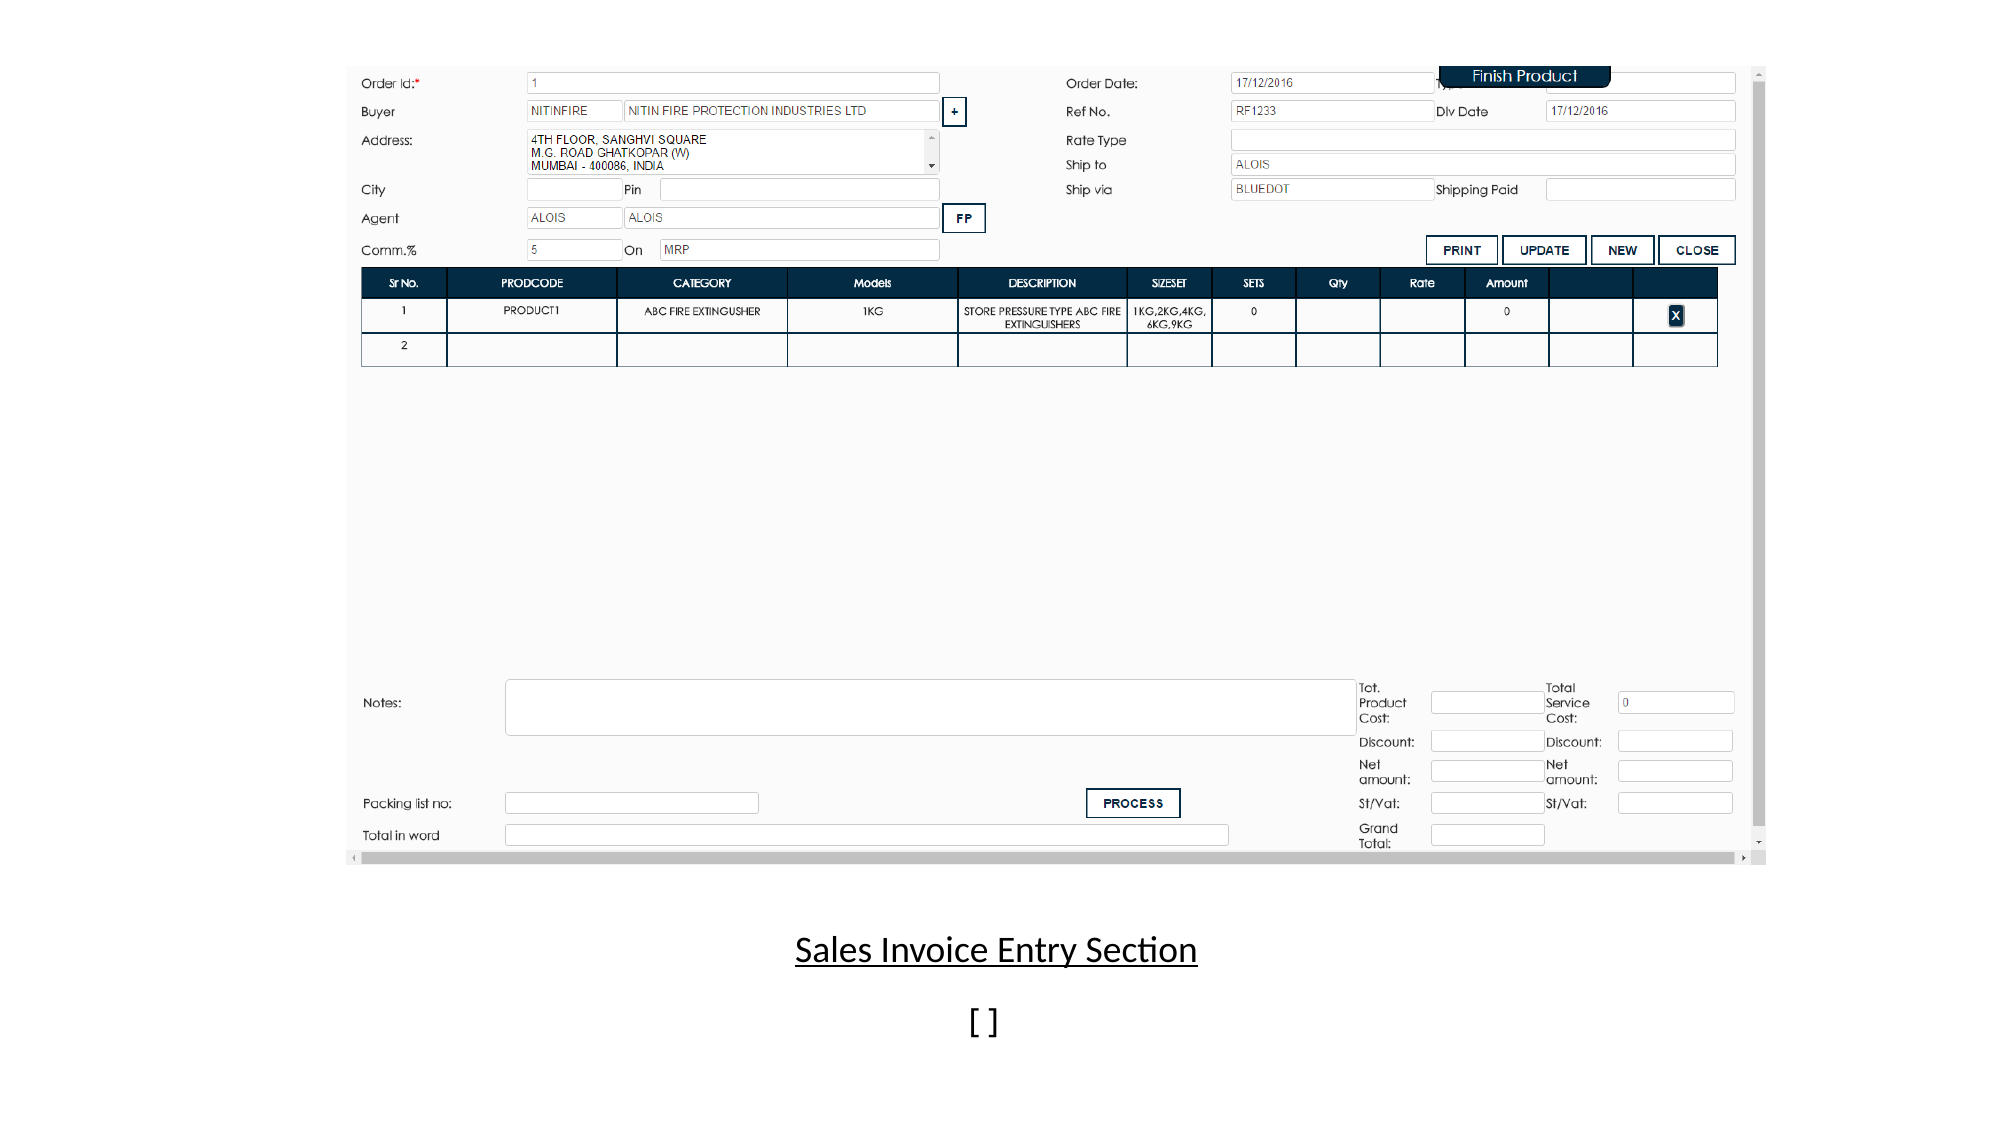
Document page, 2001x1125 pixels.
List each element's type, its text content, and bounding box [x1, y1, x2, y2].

text_box [ ] [346, 968, 1622, 1069]
picture [346, 66, 1766, 865]
text_box Sales Invoice Entry Section [780, 917, 1214, 968]
